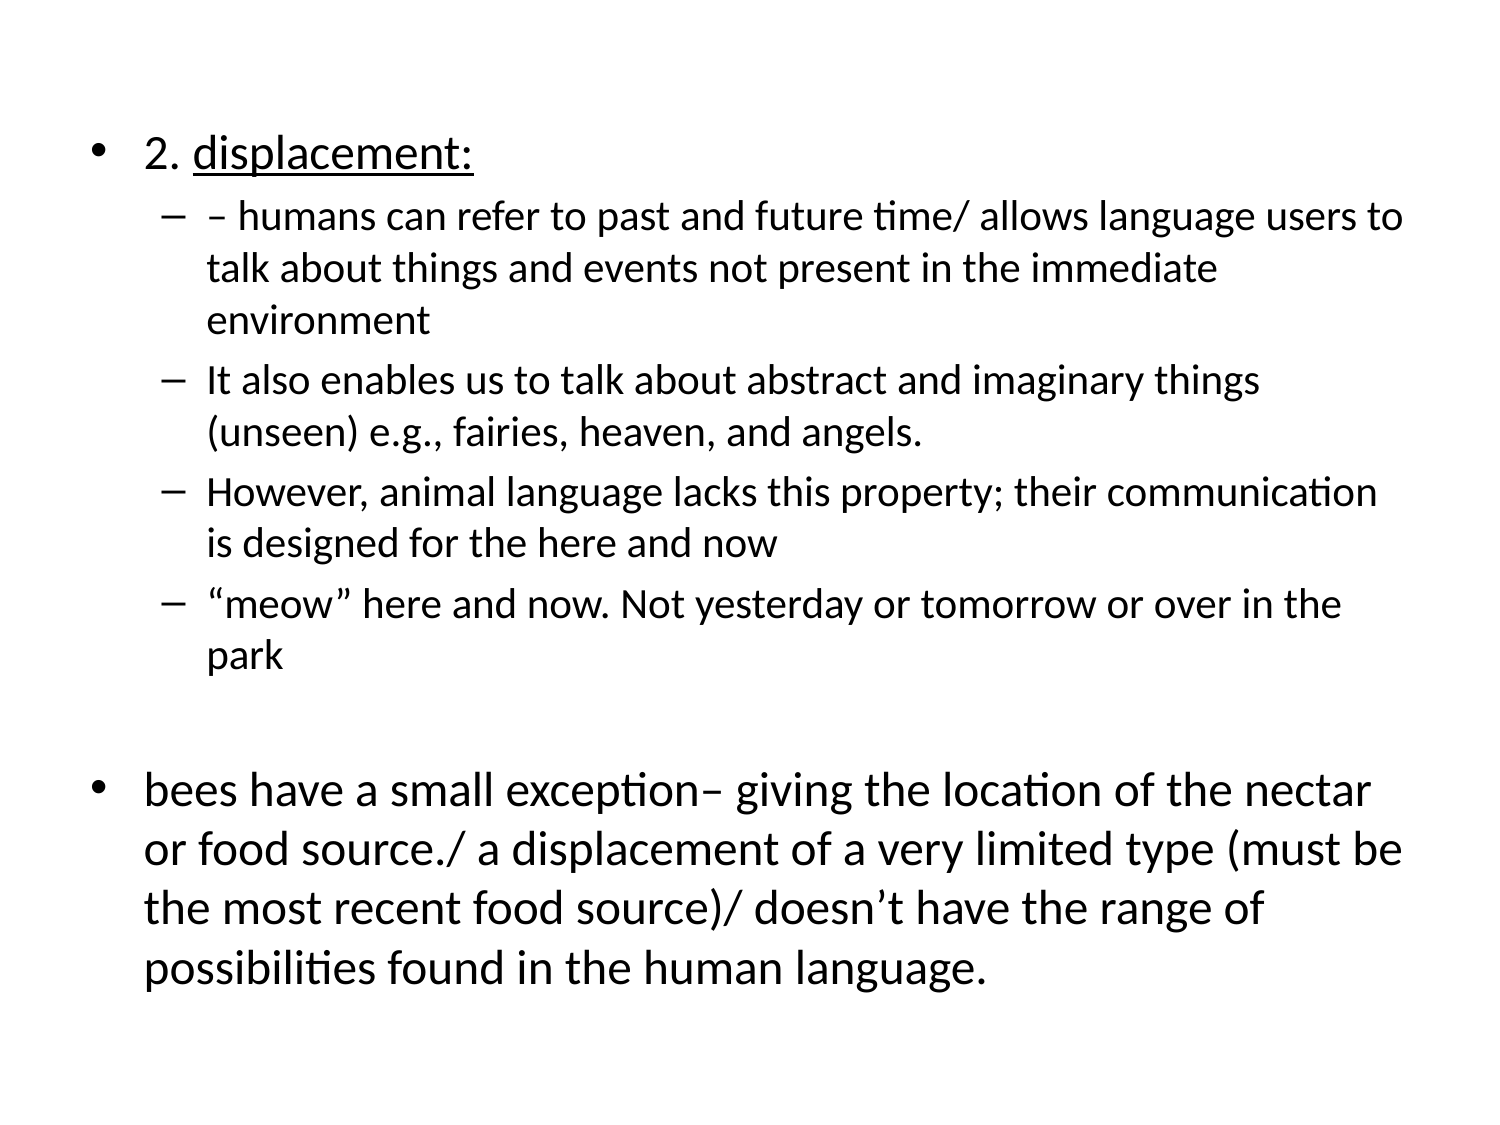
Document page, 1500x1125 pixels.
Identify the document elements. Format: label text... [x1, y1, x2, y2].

list 2. displacement: – humans can refer to past and future time/ allows language users to talk about things and events not present in the immediate environment It also enables us to talk about abstract and imaginary things (unseen) e.g., fairies, heaven, and angels. However, animal language lacks this property; their communication is designed for the here and now “meow” here and now. Not yesterday or tomorrow or over in the park bees have a small exception– giving the location of the nectar or food source./ a displacement of a very limited type (must be the most recent food source)/ doesn’t have the range of possibilities found in the human language. [75, 112, 1425, 1005]
